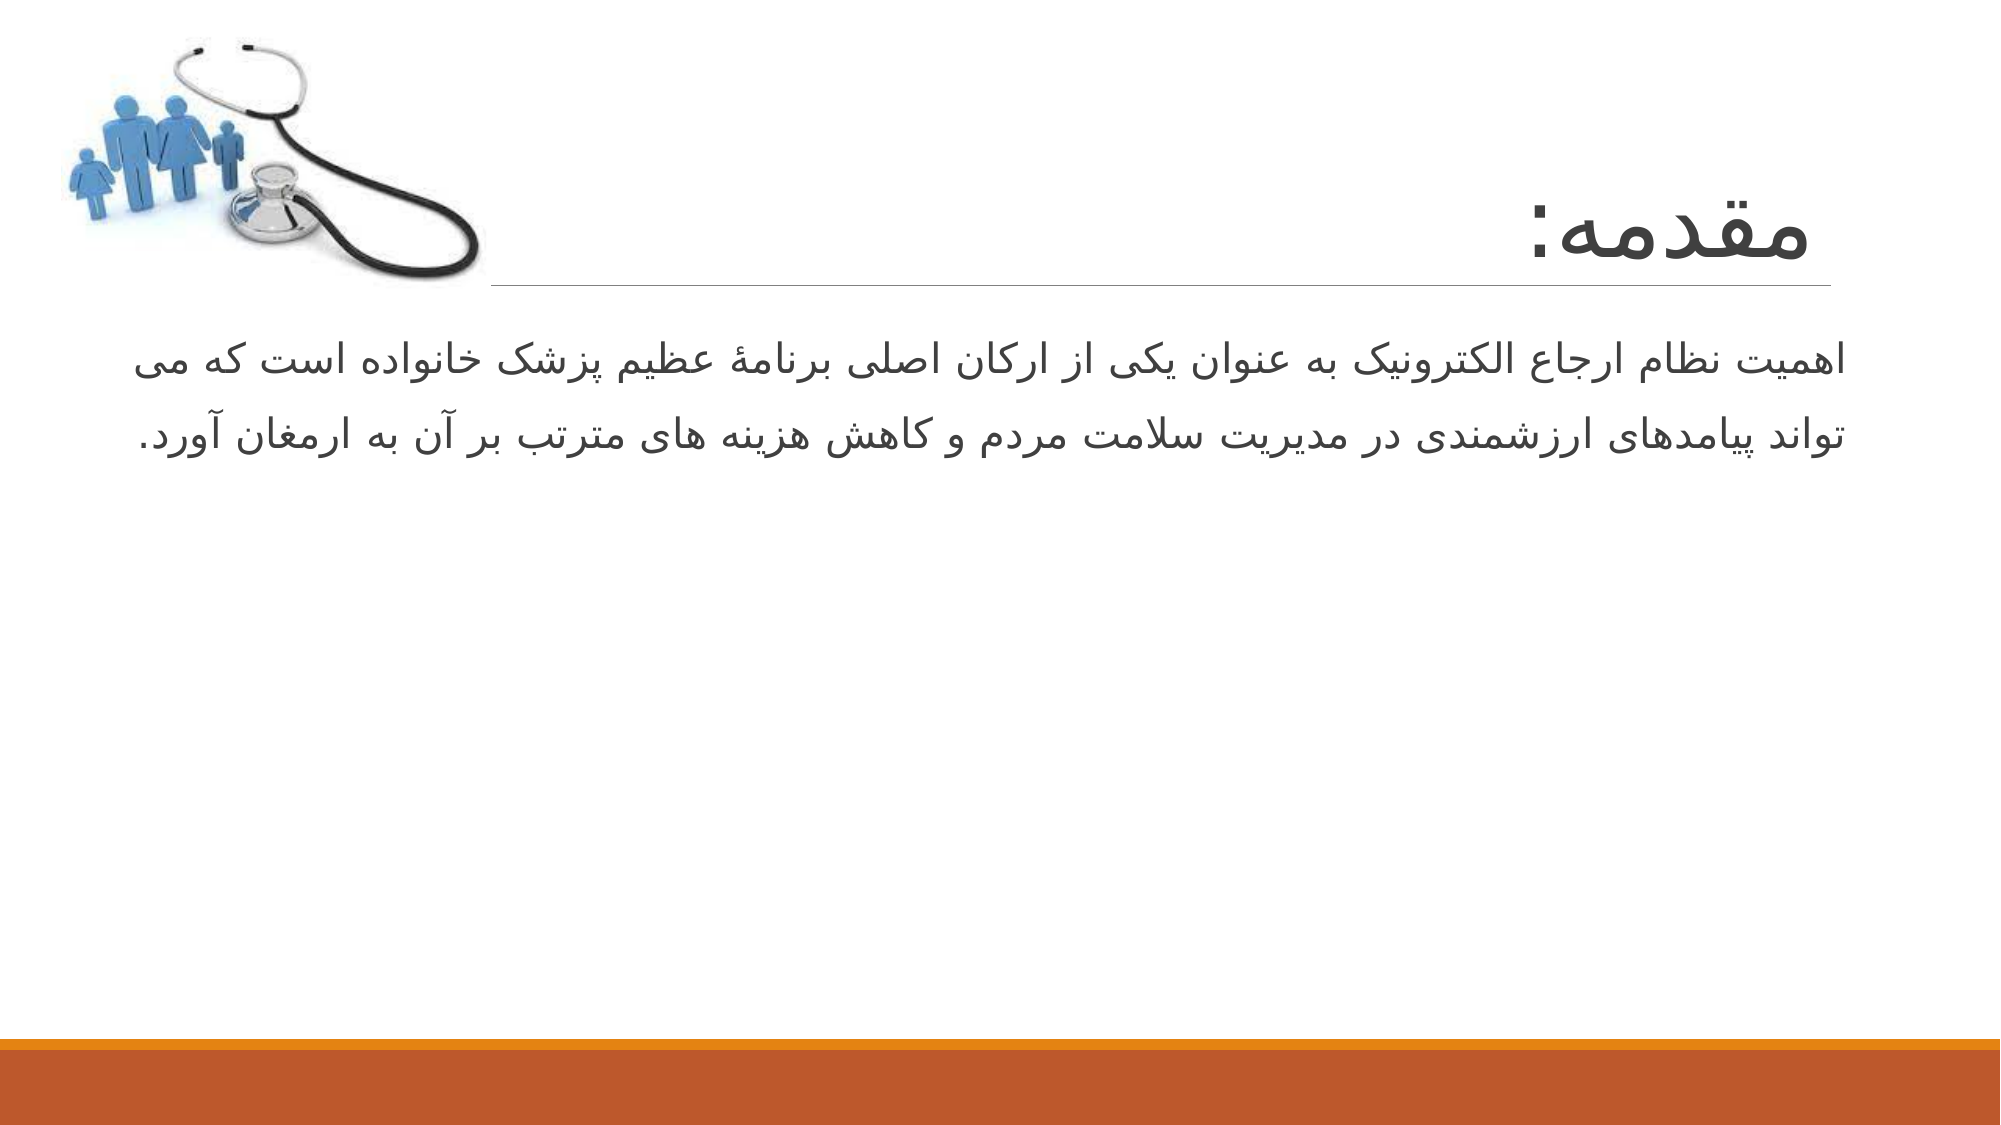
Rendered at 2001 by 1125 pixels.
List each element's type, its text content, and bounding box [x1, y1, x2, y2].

picture [60, 25, 492, 312]
list اهمیت نظام ارجاع الکترونیک به عنوان یکی از ارکان اصلی برنامۀ عظیم پزشک خانواده است که می تواند پیامدهای ارزشمندی در مدیریت سلامت مردم و کاهش هزینه های مترتب بر آن به ارمغان آورد. [120, 299, 1863, 1014]
title مقدمه: [499, 47, 1830, 285]
